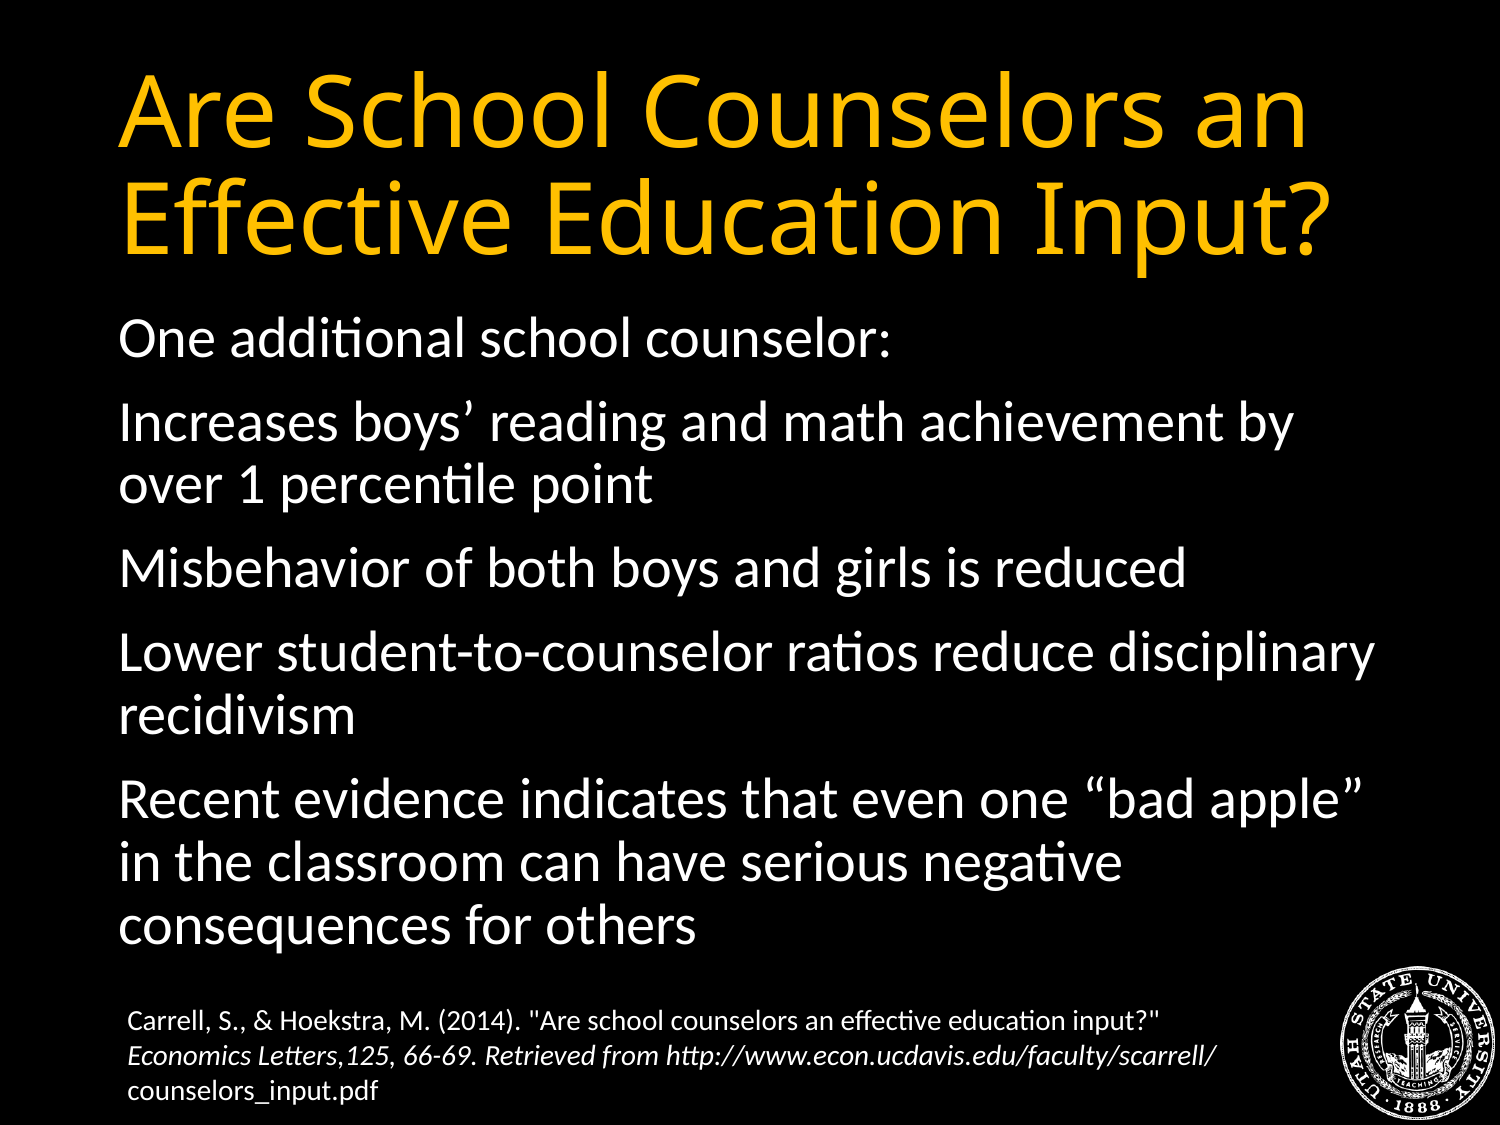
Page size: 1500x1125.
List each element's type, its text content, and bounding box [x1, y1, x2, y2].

text_box Carrell, S., & Hoekstra, M. (2014). "Are school counselors an effective education input?" Economics Letters,125, 66-69. Retrieved from http://www.econ.ucdavis.edu/faculty/scarrell/ counselors_input.pdf [112, 993, 1315, 1114]
picture [1340, 966, 1496, 1120]
title Are School Counselors an Effective Education Input? [103, 59, 1397, 278]
list One additional school counselor: Increases boys’ reading and math achievement by over 1 percentile point Misbehavior of both boys and girls is reduced Lower student-to-counselor ratios reduce disciplinary recidivism Recent evidence indicates that even one “bad apple” in the classroom can have serious negative consequences for others [103, 299, 1397, 1103]
